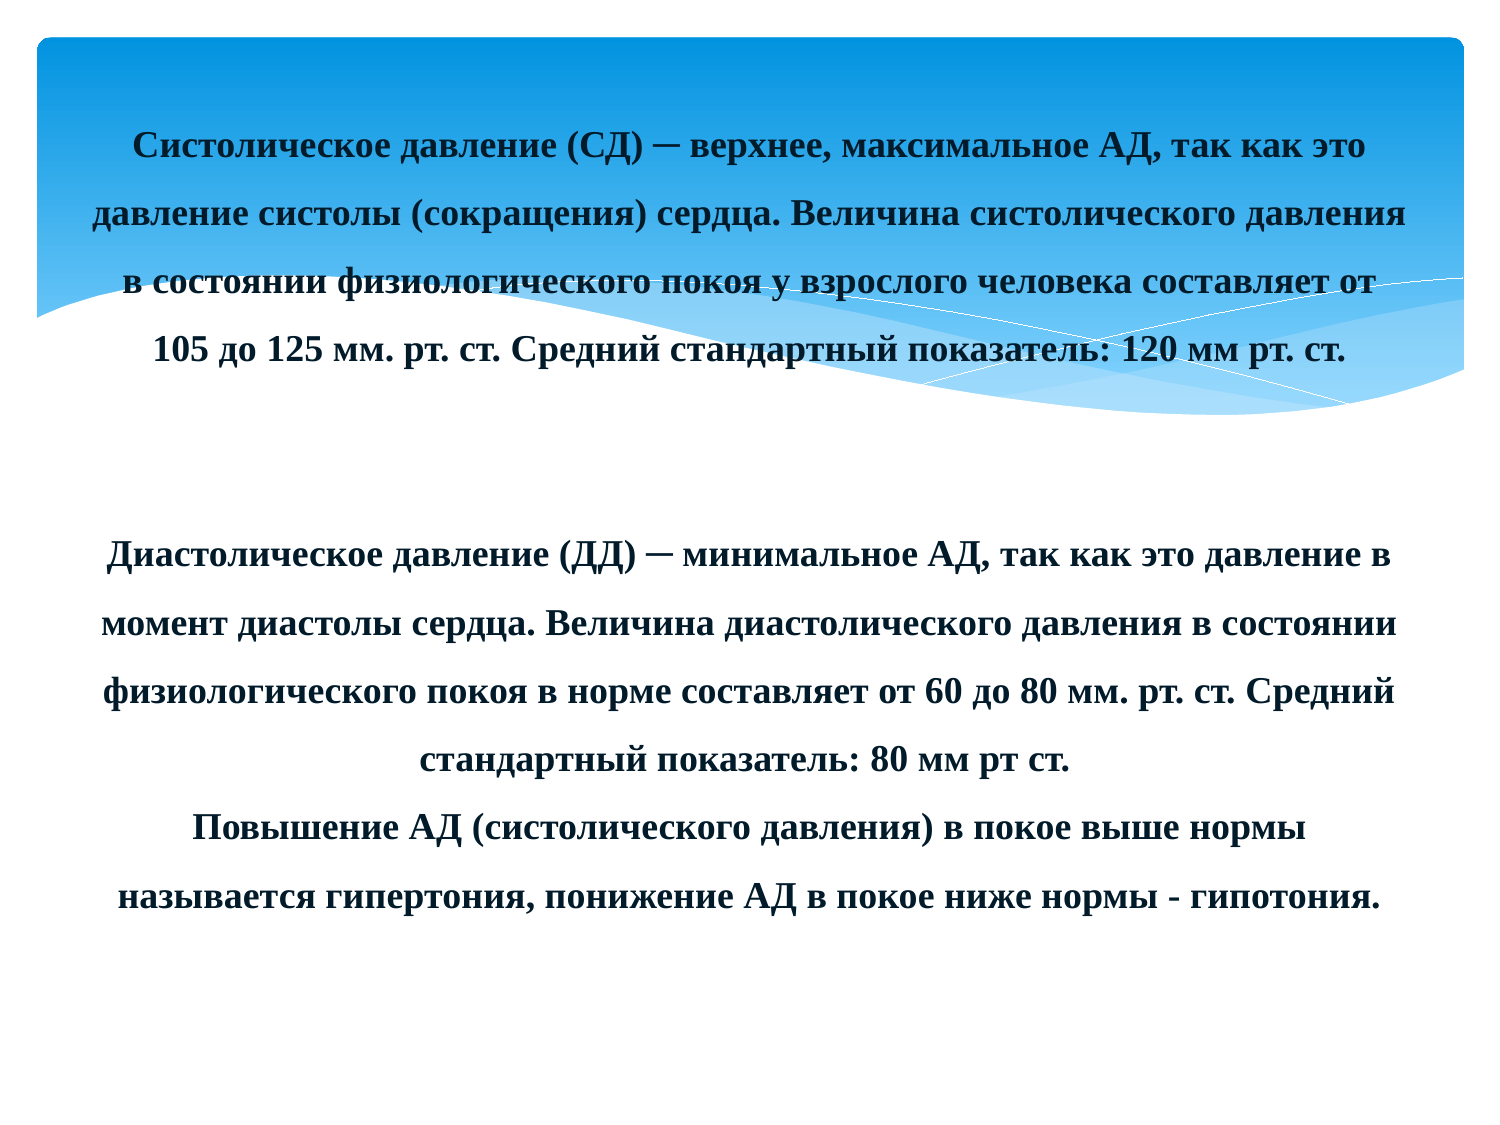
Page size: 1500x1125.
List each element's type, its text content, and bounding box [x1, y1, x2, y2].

title Систолическое давление (СД) ─ верхнее, максимальное АД, так как это давление систолы (сокращения) сердца. Величина систолического давления в состоянии физиологического покоя у взрослого человека составляет от 105 до 125 мм. рт. ст. Средний стандартный показатель: 120 мм рт. ст. Диастолическое давление (ДД) ─ минимальное АД, так как это давление в момент диастолы сердца. Величина диастолического давления в состоянии физиологического покоя в норме составляет от 60 до 80 мм. рт. ст. Средний стандартный показатель: 80 мм рт ст. Повышение АД (систолического давления) в покое выше нормы называется гипертония, понижение АД в покое ниже нормы - гипотония. [75, 55, 1425, 1071]
